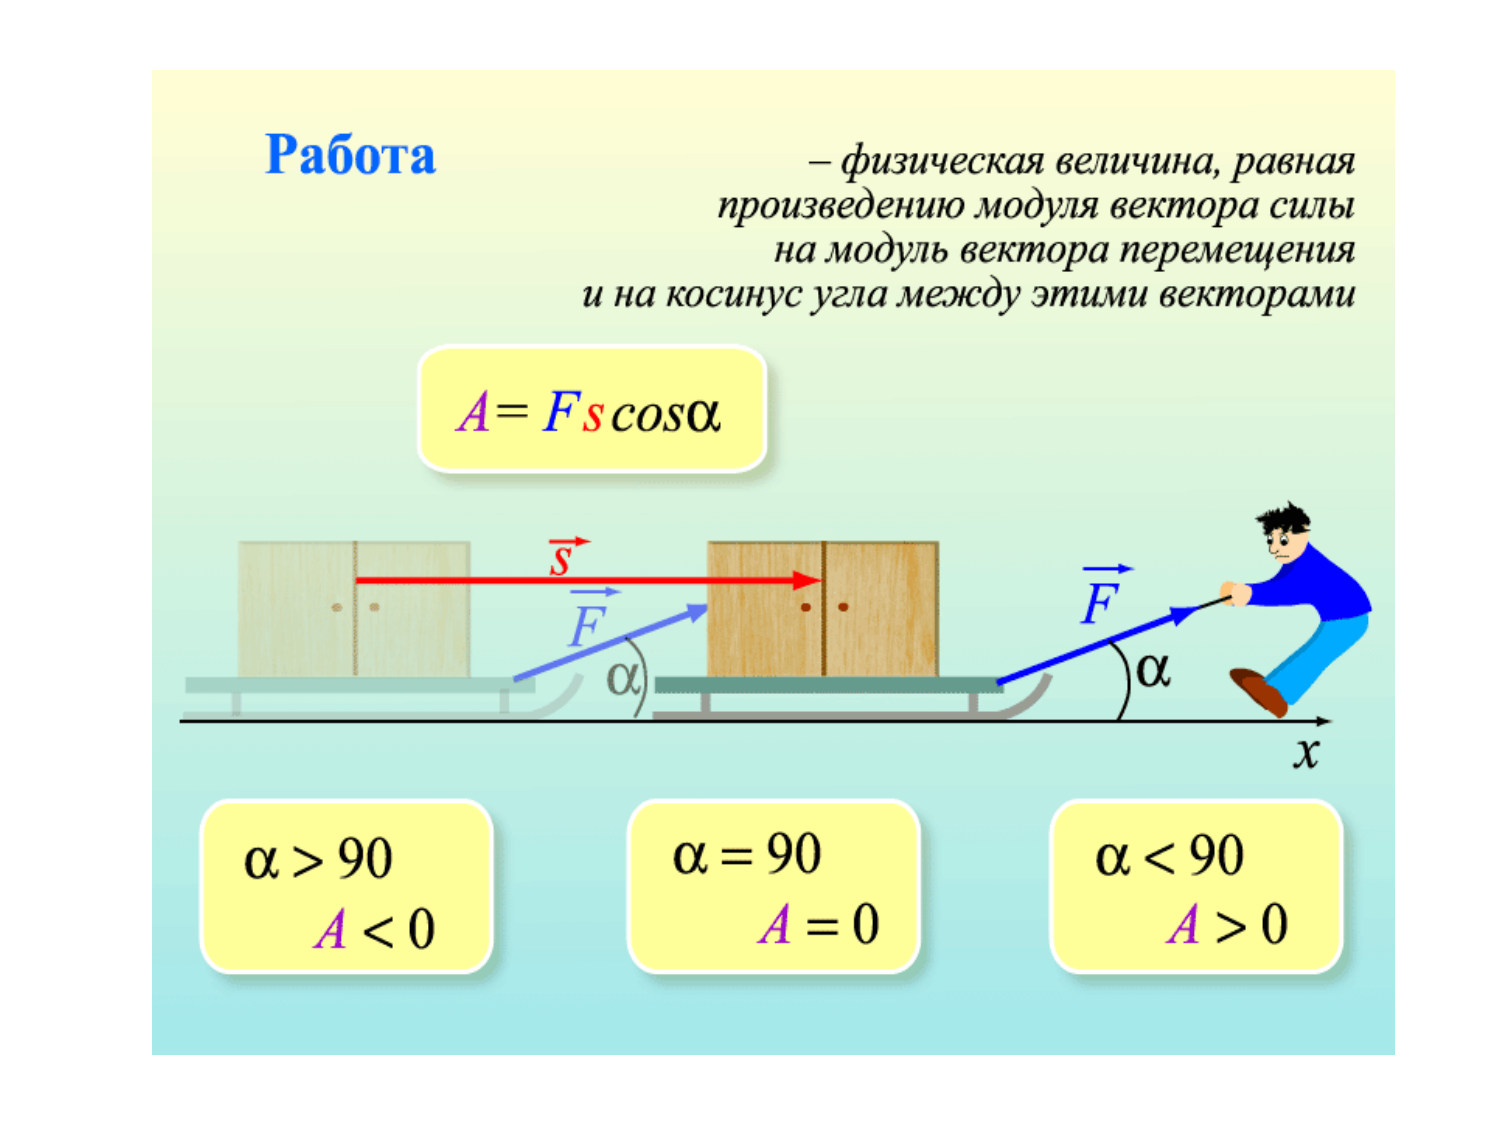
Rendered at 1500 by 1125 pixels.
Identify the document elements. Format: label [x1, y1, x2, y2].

list [152, 70, 1395, 1055]
